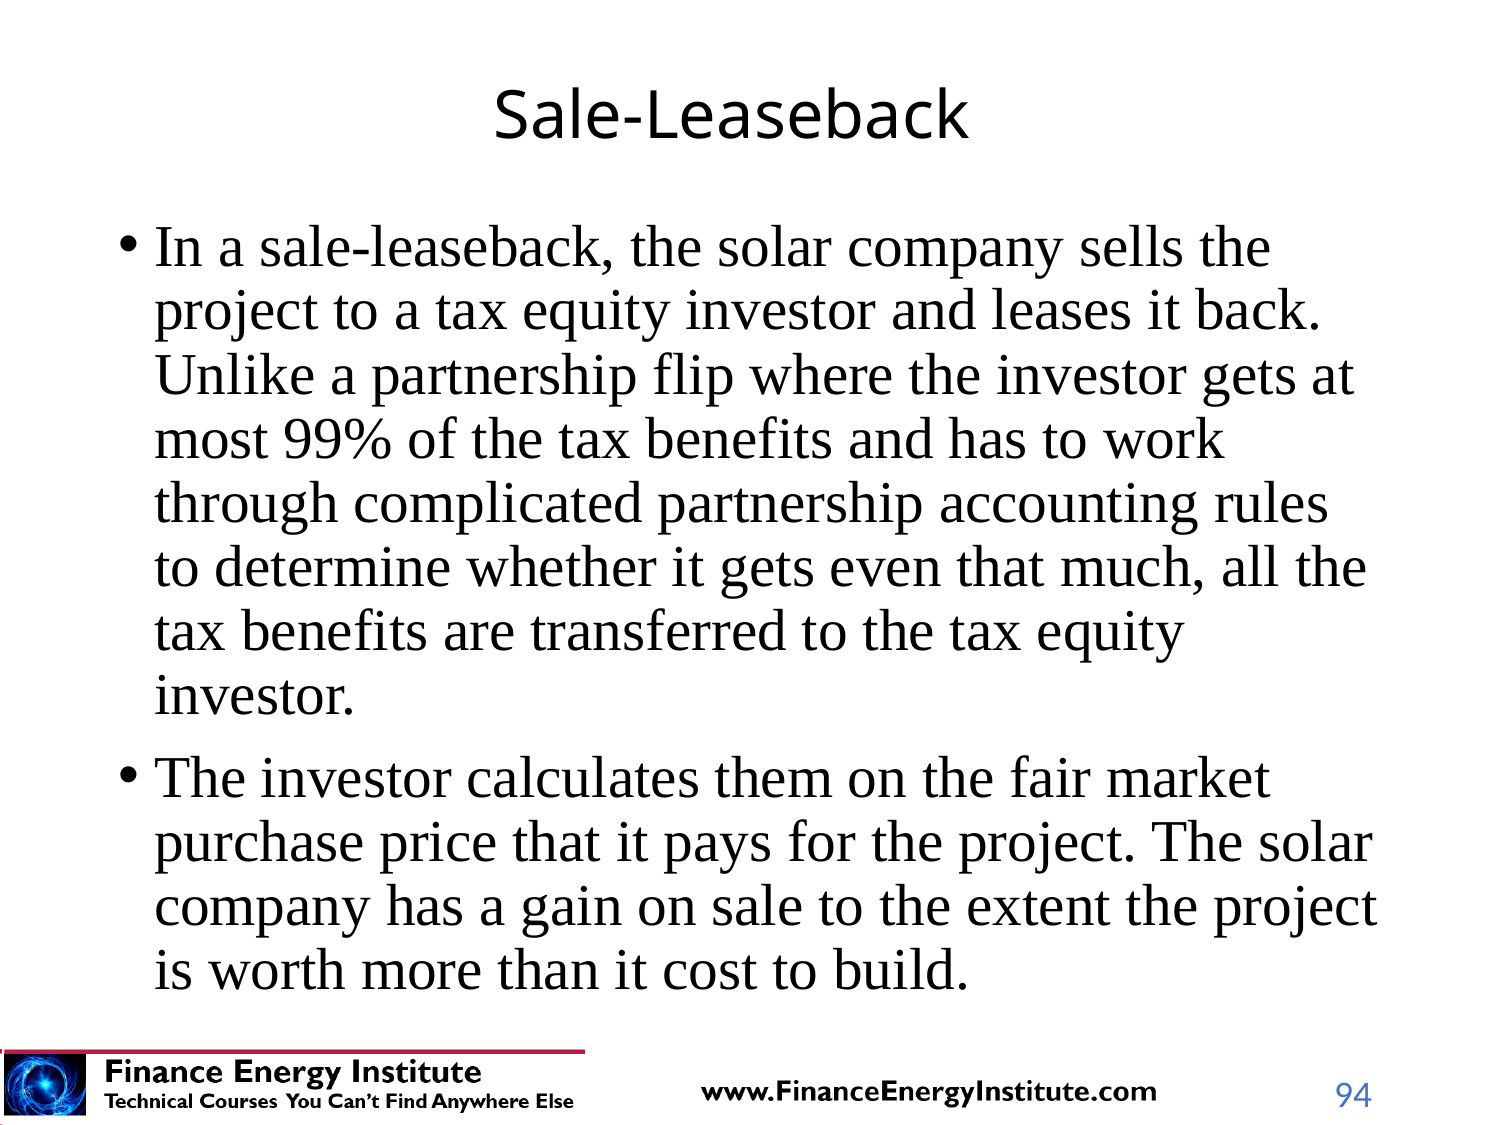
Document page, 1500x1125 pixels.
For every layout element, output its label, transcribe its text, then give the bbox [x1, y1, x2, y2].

picture [0, 1042, 585, 1125]
title Sale-Leaseback [103, 59, 1361, 174]
slide_number 94 [1277, 1062, 1429, 1115]
picture [696, 1074, 1166, 1112]
list In a sale-leaseback, the solar company sells the project to a tax equity investor and leases it back. Unlike a partnership flip where the investor gets at most 99% of the tax benefits and has to work through complicated partnership accounting rules to determine whether it gets even that much, all the tax benefits are transferred to the tax equity investor. The investor calculates them on the fair market purchase price that it pays for the project. The solar company has a gain on sale to the extent the project is worth more than it cost to build. [103, 207, 1400, 1014]
